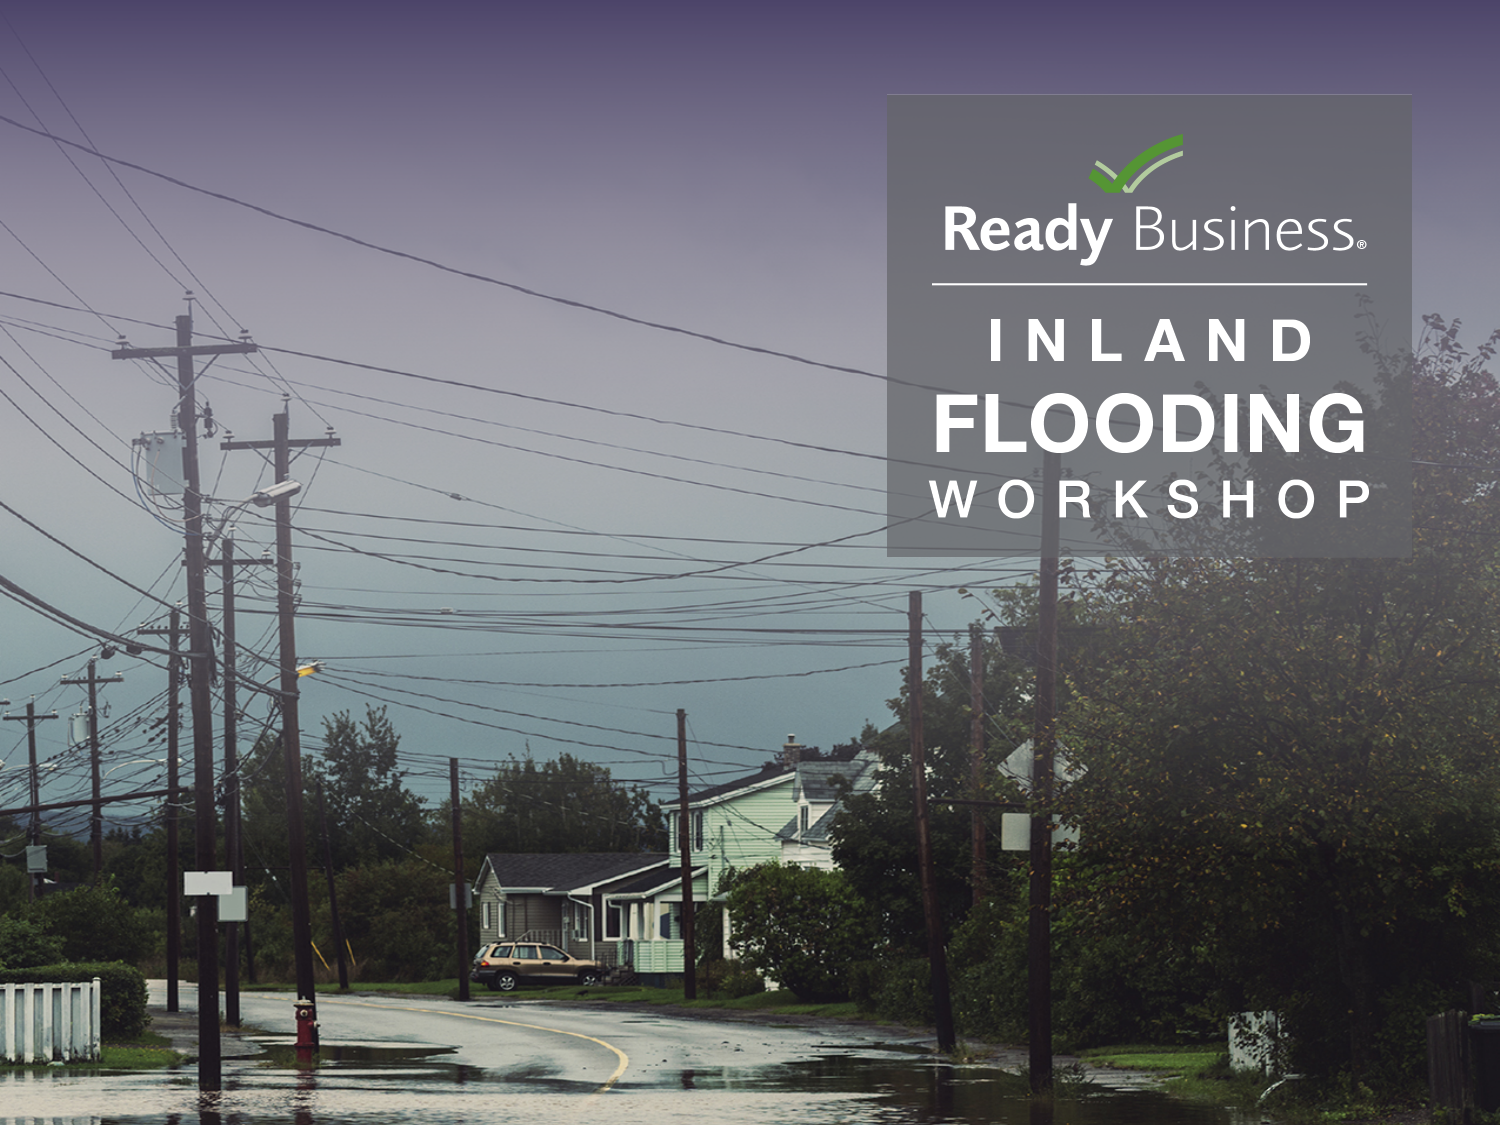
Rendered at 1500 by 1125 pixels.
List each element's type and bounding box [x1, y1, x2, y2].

picture [0, 782, 1500, 1125]
picture [833, 58, 1442, 578]
